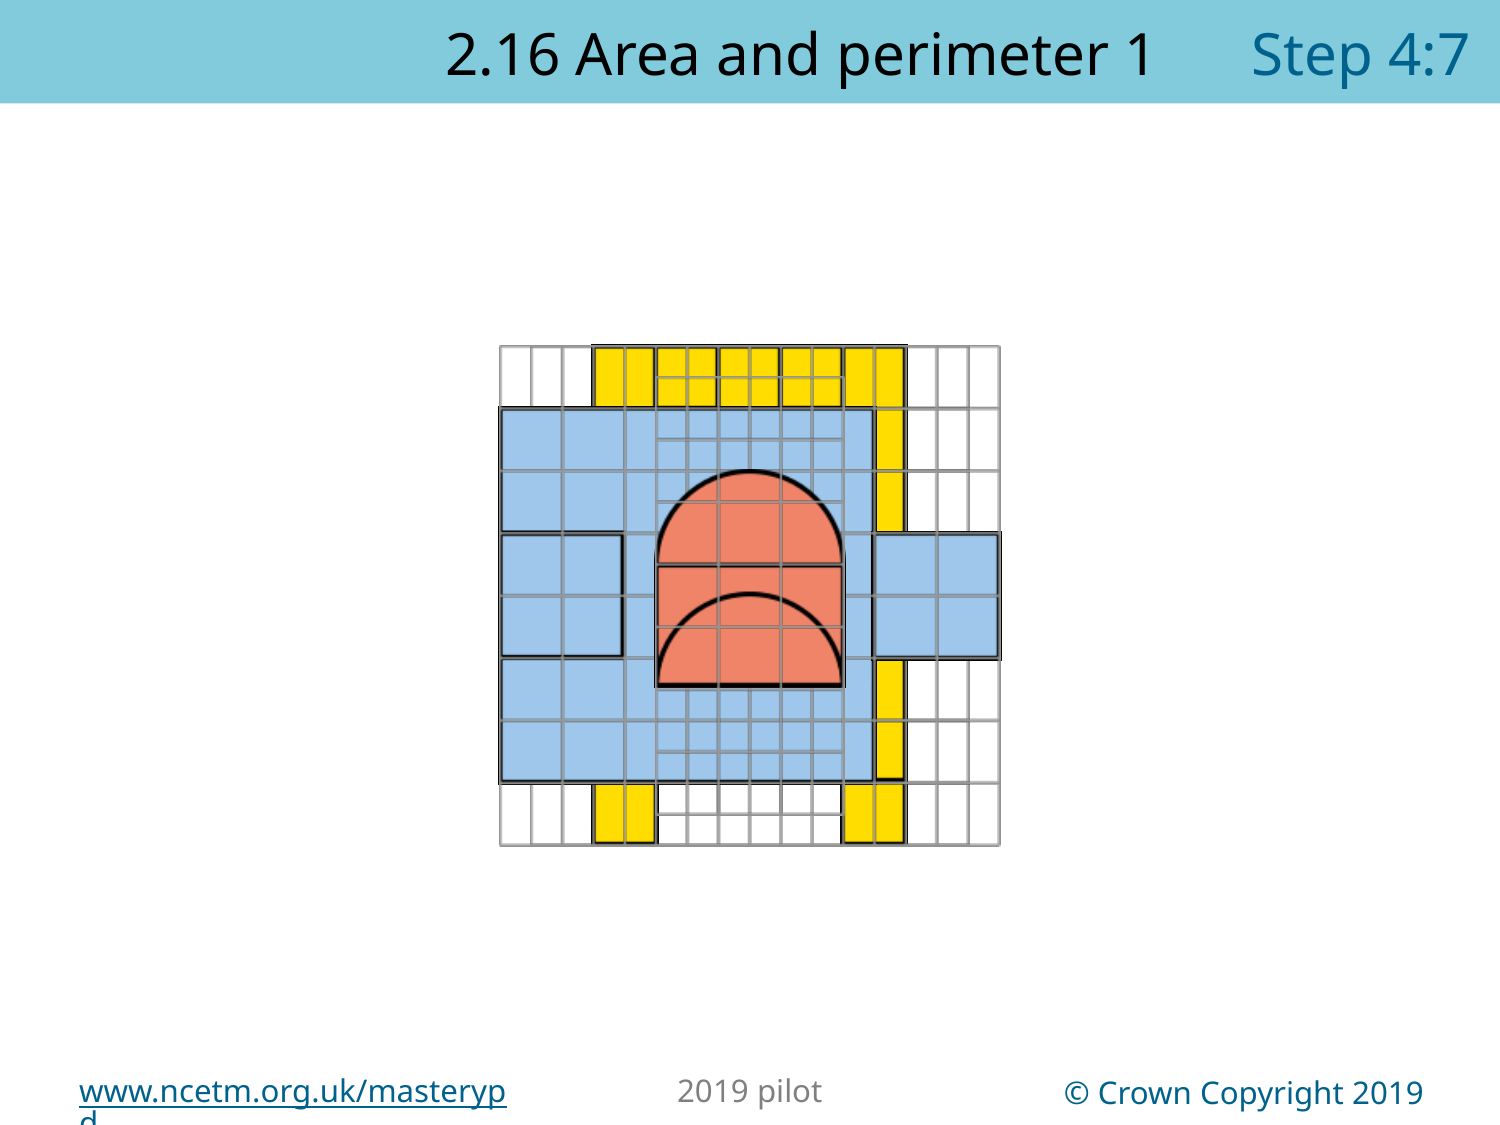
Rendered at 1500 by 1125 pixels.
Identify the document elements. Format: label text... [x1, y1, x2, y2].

picture [498, 343, 1002, 848]
list 2.16 Area and perimeter 1 Step 4:7 [0, 0, 1500, 104]
